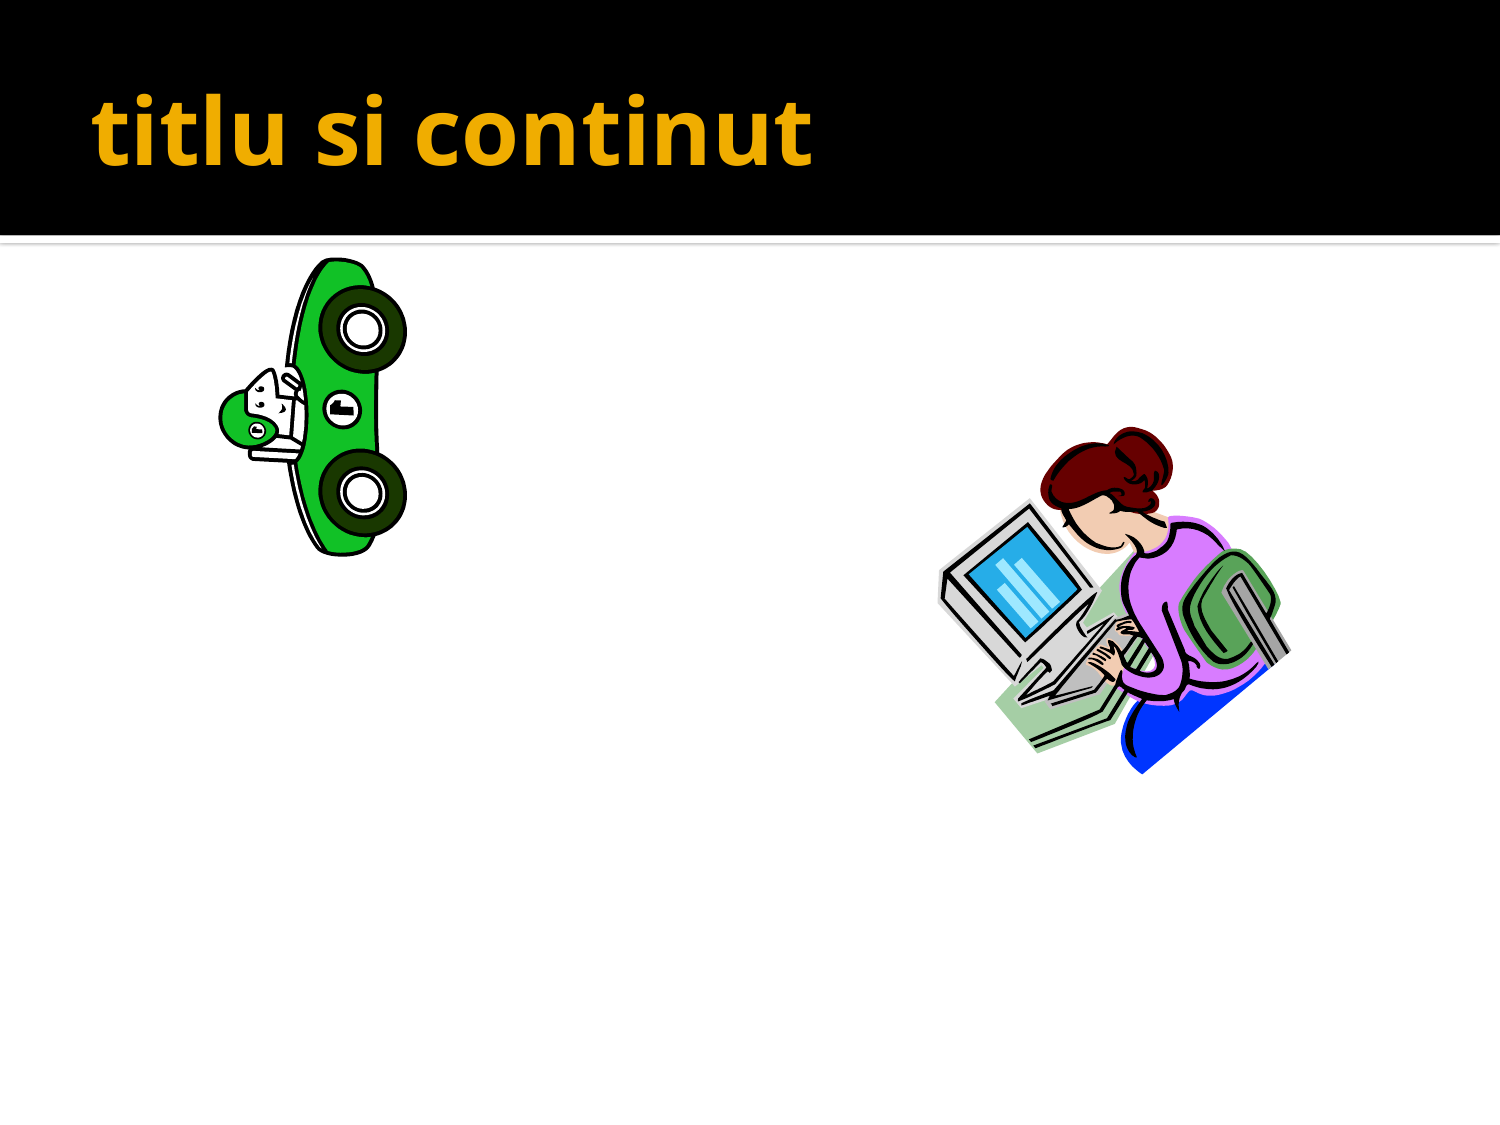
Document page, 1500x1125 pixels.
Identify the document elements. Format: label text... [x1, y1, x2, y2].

title titlu si continut [75, 25, 1425, 231]
